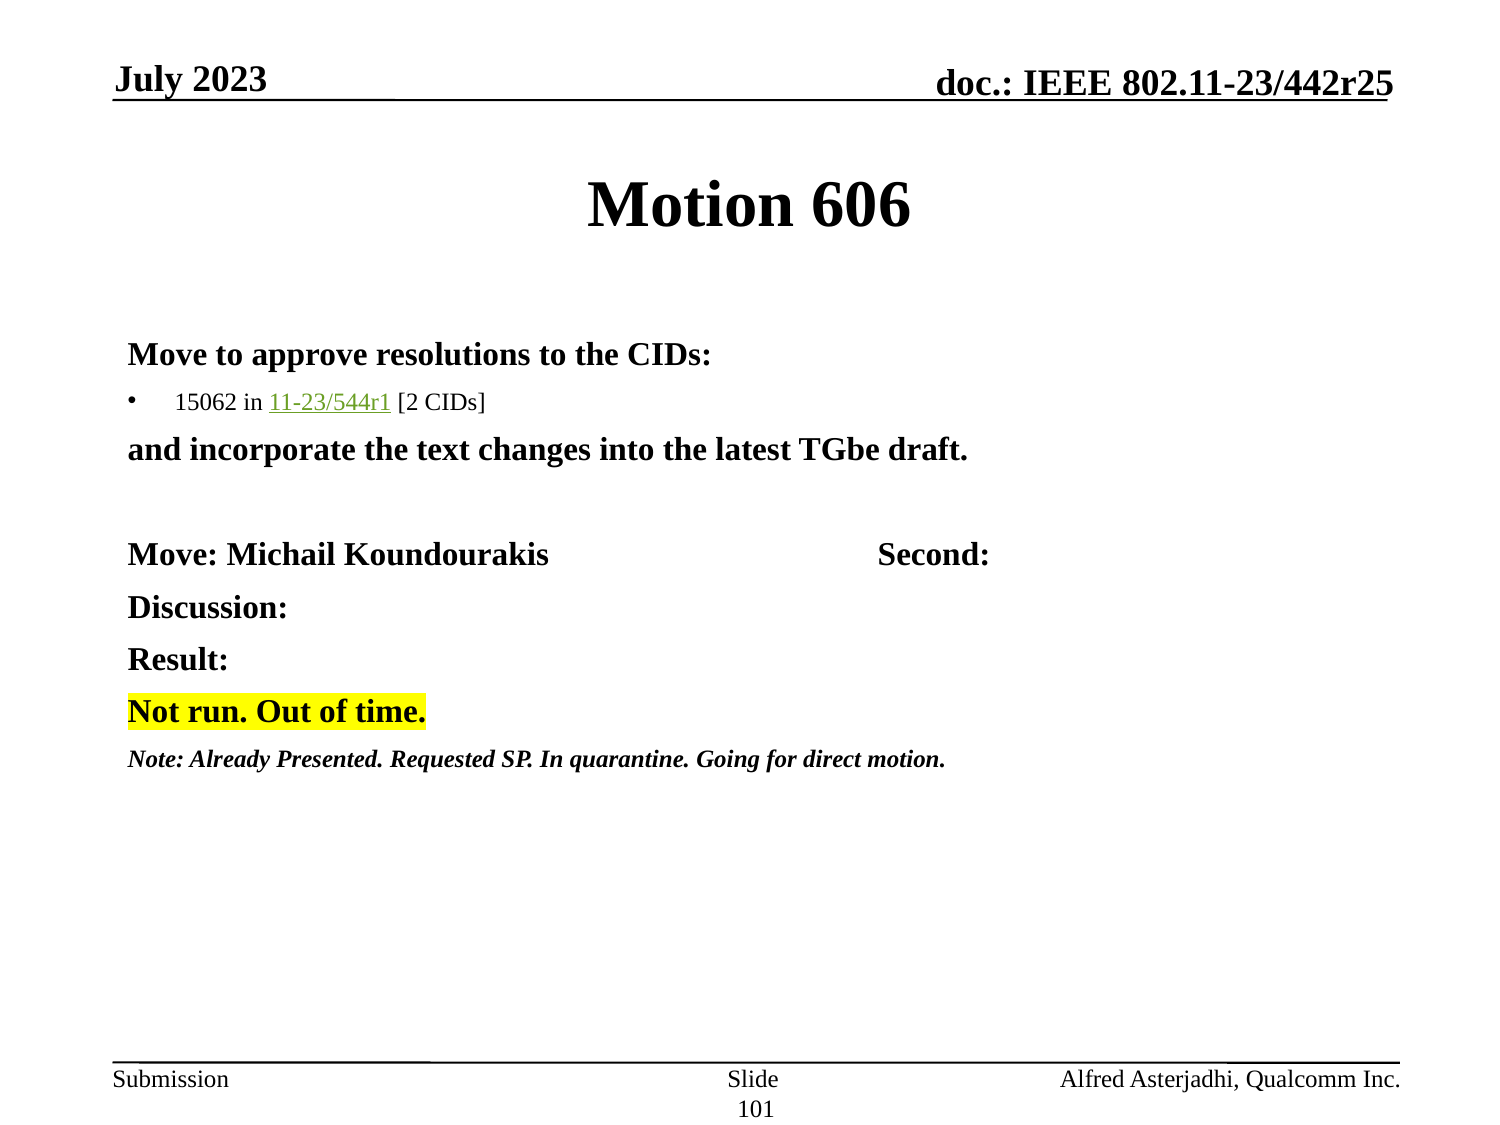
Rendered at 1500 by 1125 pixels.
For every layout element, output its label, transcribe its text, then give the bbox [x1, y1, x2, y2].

list Move to approve resolutions to the CIDs: 15062 in 11-23/544r1 [2 CIDs] and incorporate the text changes into the latest TGbe draft. Move: Michail Koundourakis Second: Discussion: Result: Not run. Out of time. Note: Already Presented. Requested SP. In quarantine. Going for direct motion. [112, 324, 1388, 1063]
slide_number Slide 101 [712, 1061, 800, 1123]
footer Alfred Asterjadhi, Qualcomm Inc. [878, 1061, 1402, 1093]
title Motion 606 [112, 112, 1388, 288]
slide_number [114, 54, 423, 100]
